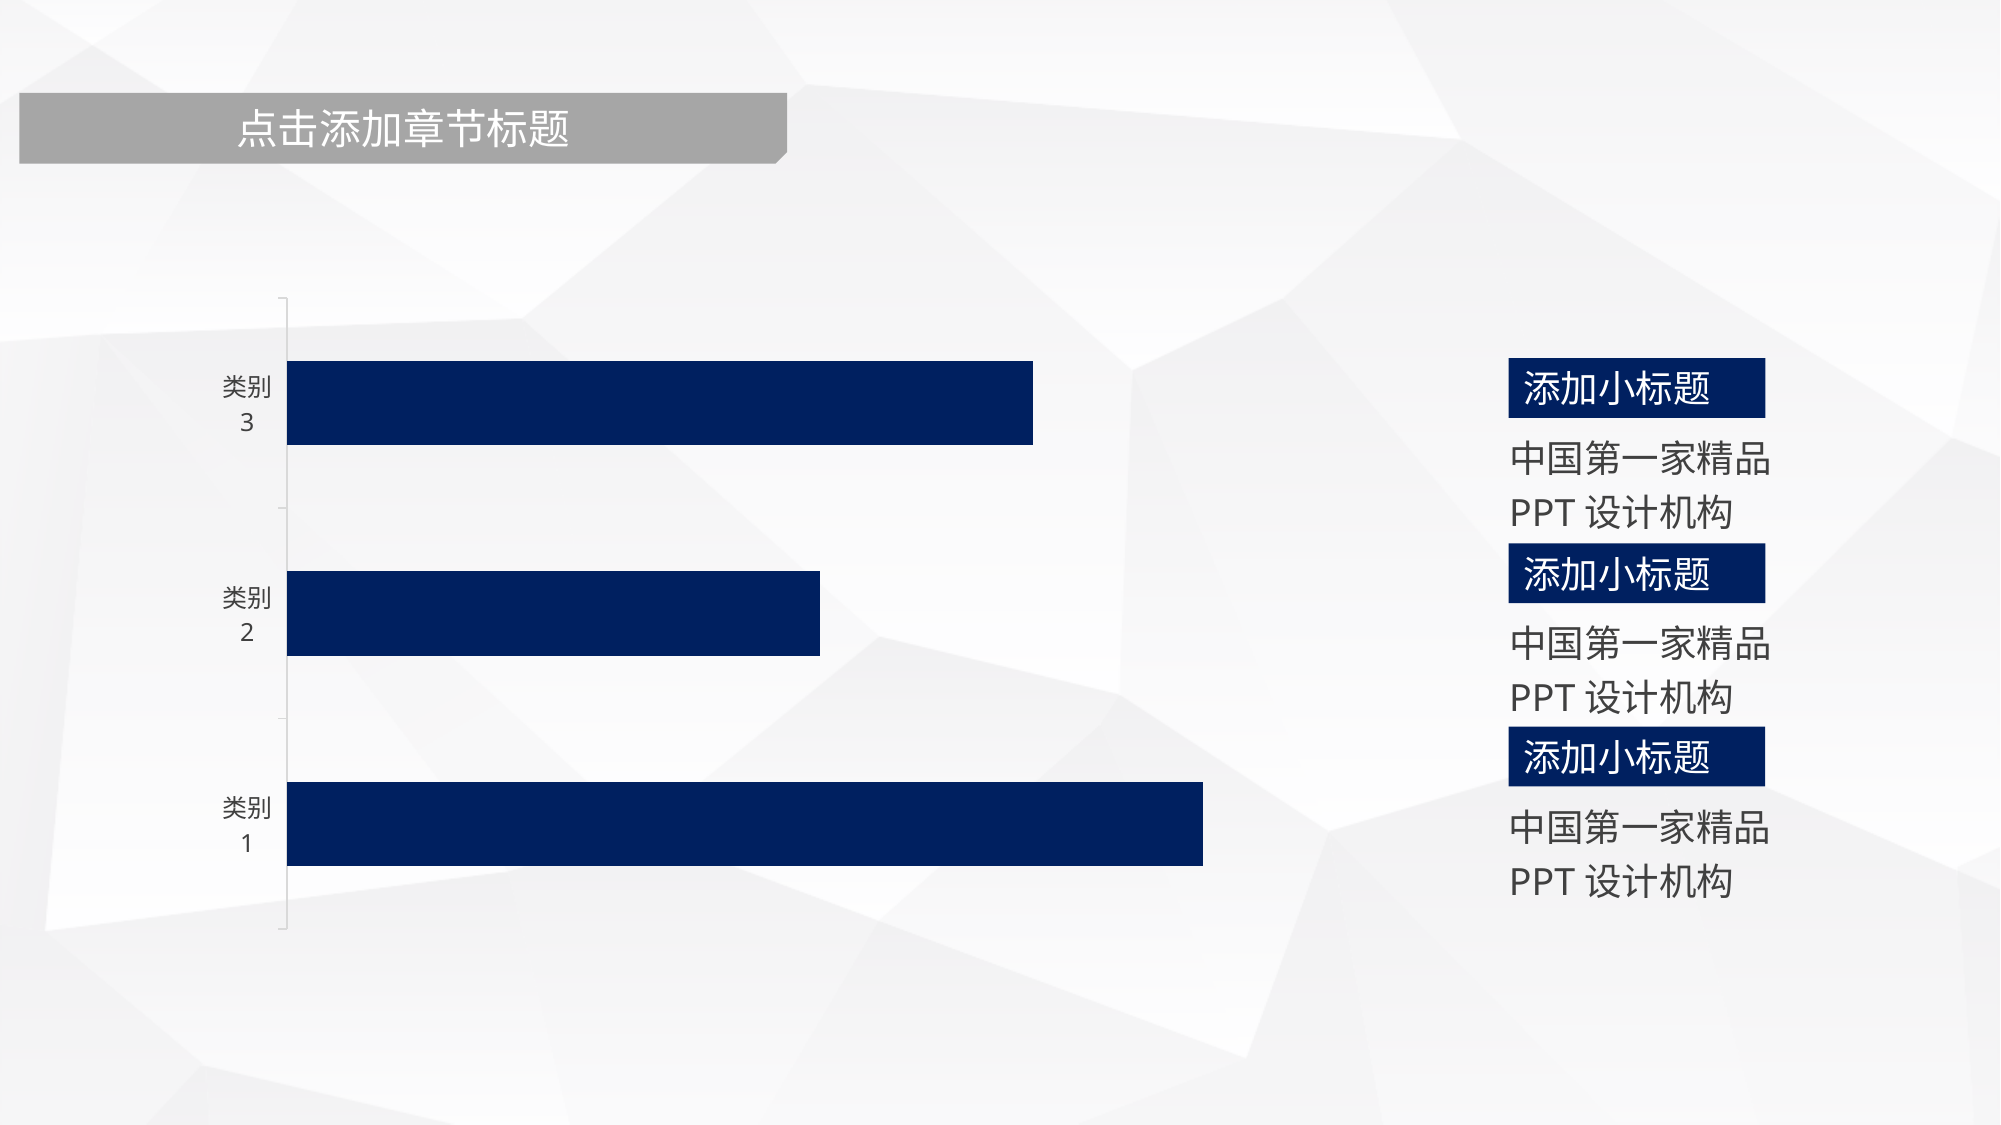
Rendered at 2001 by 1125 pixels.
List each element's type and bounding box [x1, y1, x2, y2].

chart [218, 268, 1353, 1021]
picture [0, 0, 2000, 1125]
